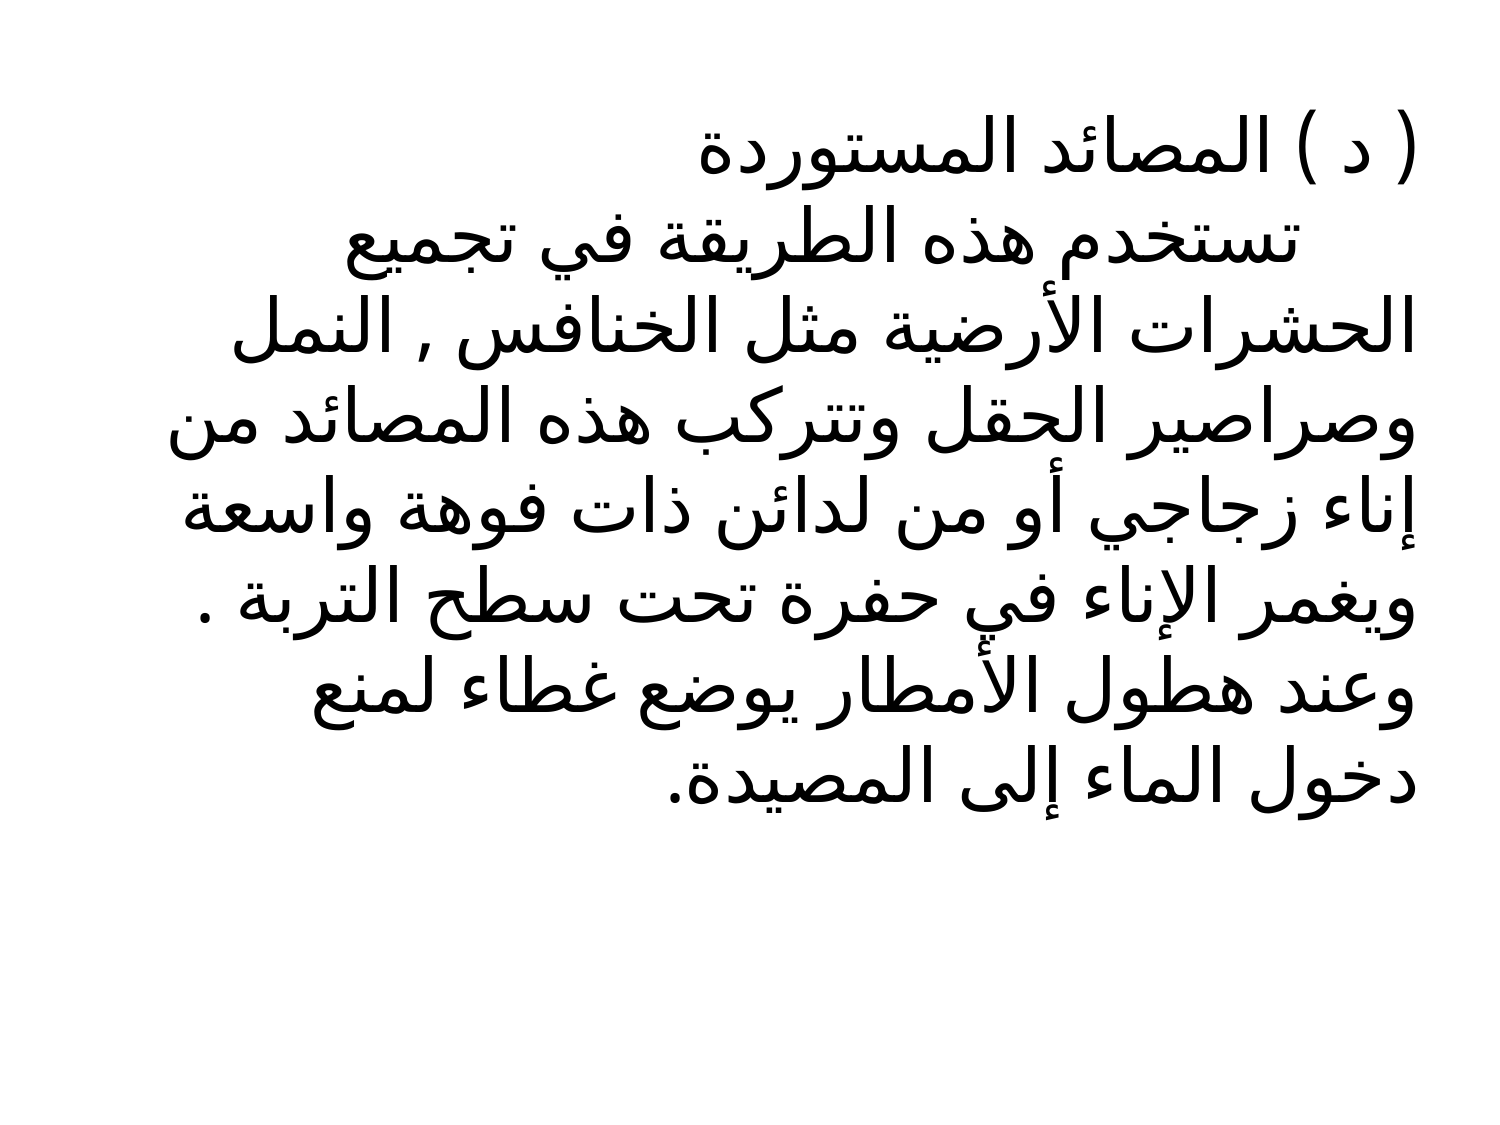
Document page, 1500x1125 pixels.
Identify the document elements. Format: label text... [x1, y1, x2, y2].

text_box ( د ) المصائد المستوردة تستخدم هذه الطريقة في تجميع الحشرات الأرضية مثل الخنافس , النمل وصراصير الحقل وتتركب هذه المصائد من إناء زجاجي أو من لدائن ذات فوهة واسعة ويغمر الإناء في حفرة تحت سطح التربة . وعند هطول الأمطار يوضع غطاء لمنع دخول الماء إلى المصيدة. [123, 89, 1435, 1005]
